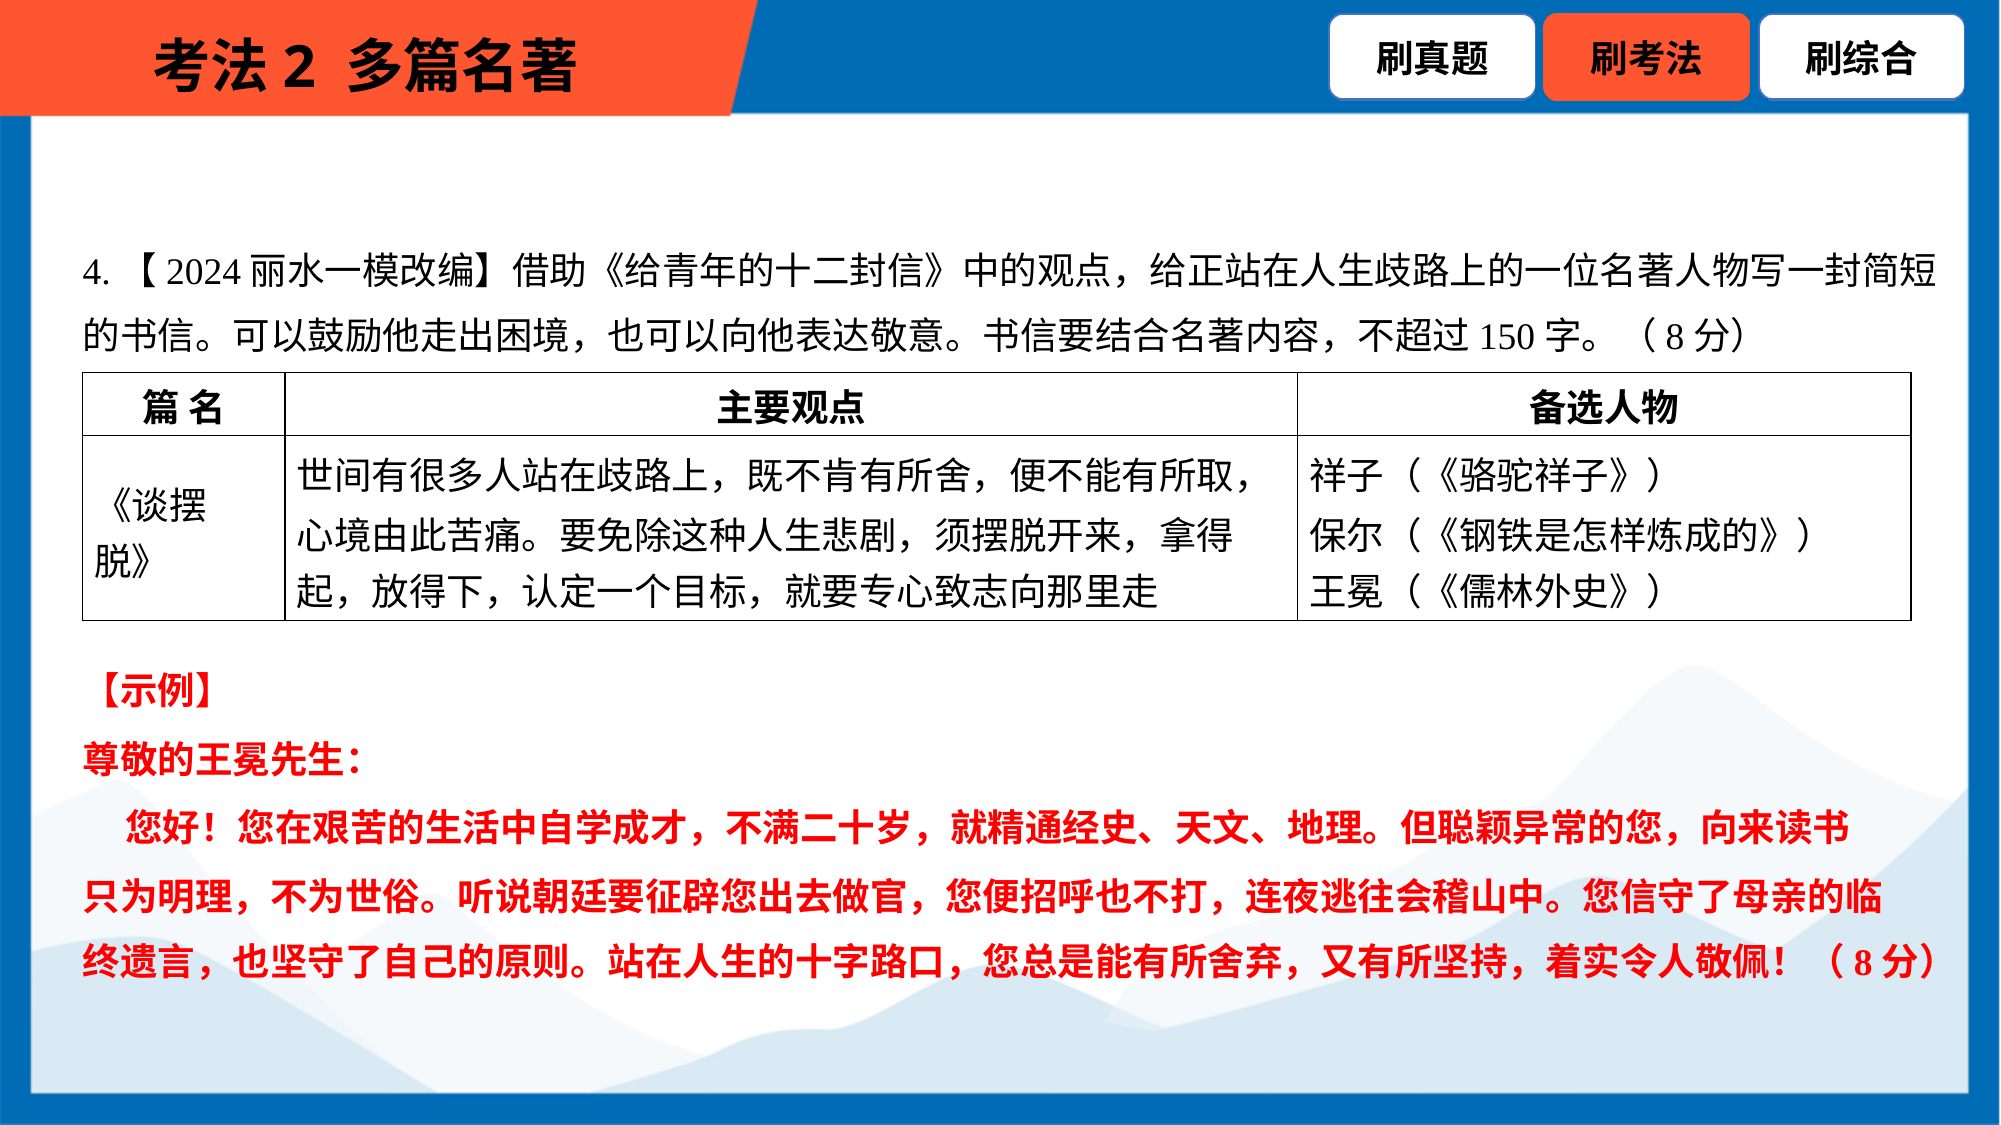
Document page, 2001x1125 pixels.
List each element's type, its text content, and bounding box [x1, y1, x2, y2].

table_header 主要观点 [286, 373, 1297, 435]
table_header 备选人物 [1298, 373, 1910, 435]
table_header 篇 名 [83, 373, 284, 435]
table_cell 祥子（《骆驼祥子》） 保尔（《钢铁是怎样炼成的》） 王冕（《儒林外史》） [1298, 436, 1910, 620]
table_cell 世间有很多人站在歧路上，既不肯有所舍，便不能有所取， 心境由此苦痛。要免除这种人生悲剧，须摆脱开来，拿得 起，放得下，认定一个目标，就要专心致志向那里走 [286, 436, 1297, 620]
picture [0, 0, 2000, 1125]
text_box 【示例】 尊敬的王冕先生： 您好！您在艰苦的生活中自学成才，不满二十岁，就精通经史、天文、地理。但聪颖异常的您，向来读书 只为明理，不为世俗。听说朝廷要征辟您出去做官，您便招呼也不打，连夜逃往会稽山中。您信守了母亲的临 终遗言，也坚守了自己的原则。站在人生的十字路口，您总是能有所舍弃，又有所坚持，着实令人敬佩！（8分） [82, 643, 1917, 977]
table_cell 《谈摆 脱》 [83, 436, 284, 620]
text_box 4.【2024丽水一模改编】借助《给青年的十二封信》中的观点，给正站在人生歧路上的一位名著人物写一封简短 的书信。可以鼓励他走出困境，也可以向他表达敬意。书信要结合名著内容，不超过150字。（8分） [82, 223, 1917, 351]
